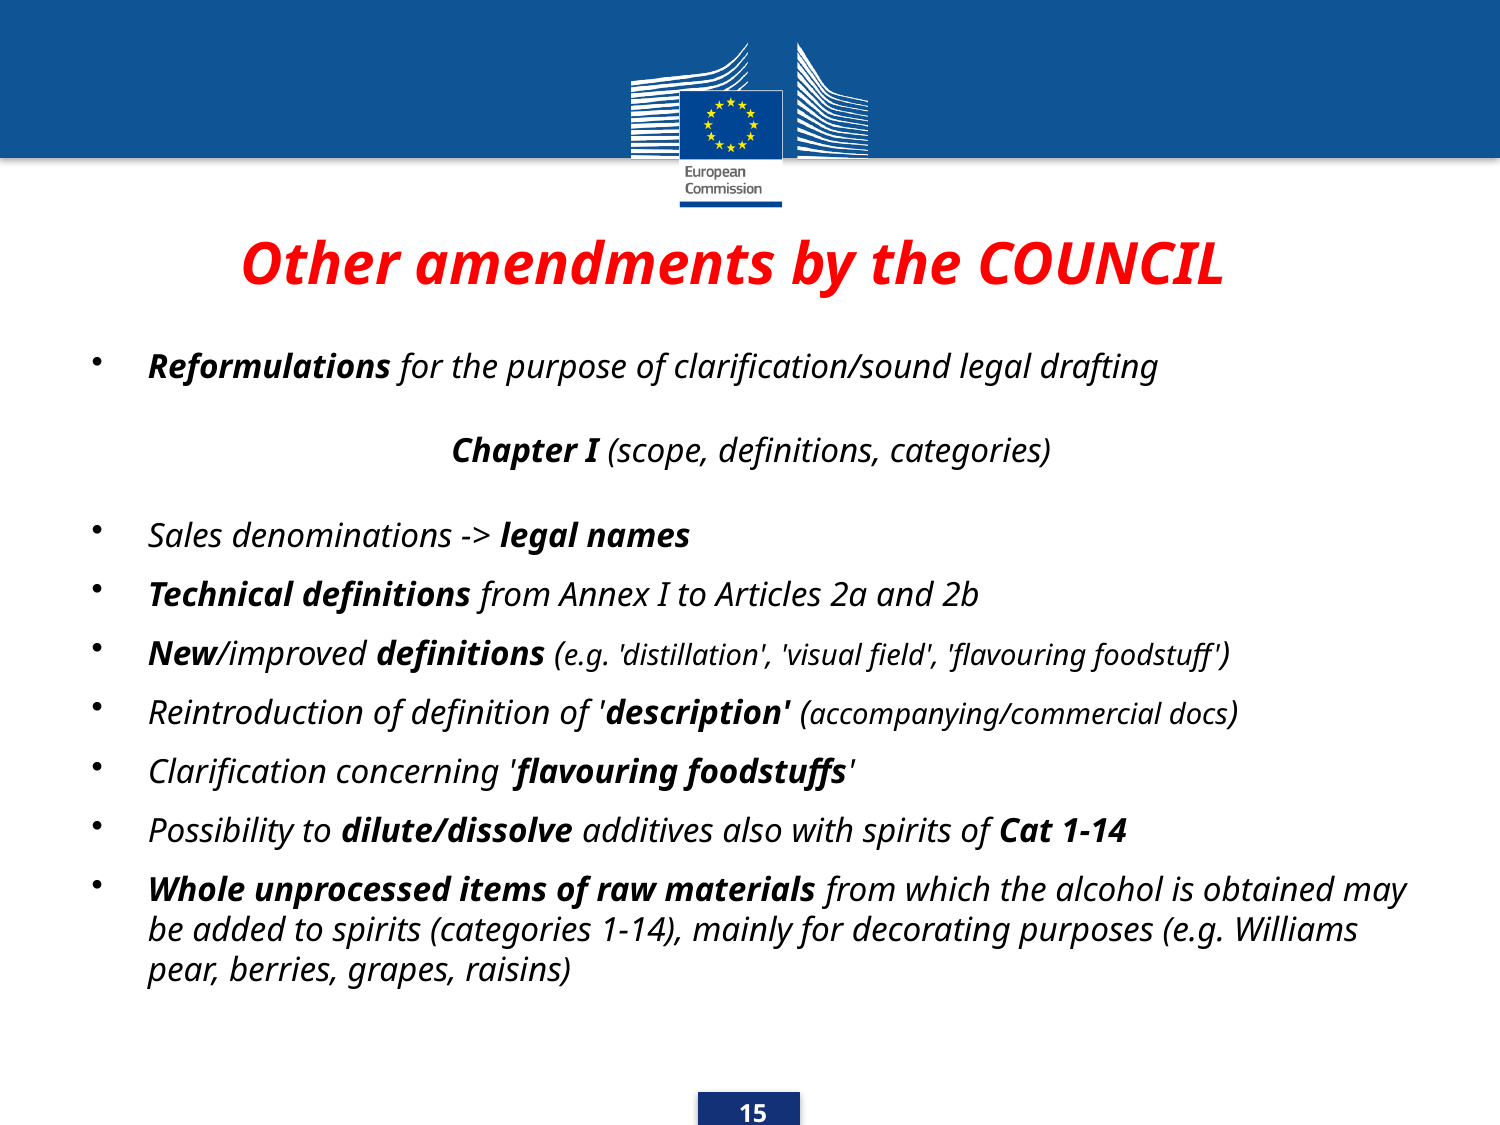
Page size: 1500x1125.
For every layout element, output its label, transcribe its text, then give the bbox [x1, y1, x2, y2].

title Other amendments by the COUNCIL [29, 196, 1380, 327]
picture [631, 42, 868, 196]
list Reformulations for the purpose of clarification/sound legal drafting Chapter I (scope, definitions, categories) Sales denominations -> legal names Technical definitions from Annex I to Articles 2a and 2b New/improved definitions (e.g. 'distillation', 'visual field', 'flavouring foodstuff') Reintroduction of definition of 'description' (accompanying/commercial docs) Clarification concerning 'flavouring foodstuffs' Possibility to dilute/dissolve additives also with spirits of Cat 1-14 Whole unprocessed items of raw materials from which the alcohol is obtained may be added to spirits (categories 1-14), mainly for decorating purposes (e.g. Williams pear, berries, grapes, raisins) [76, 338, 1427, 1071]
